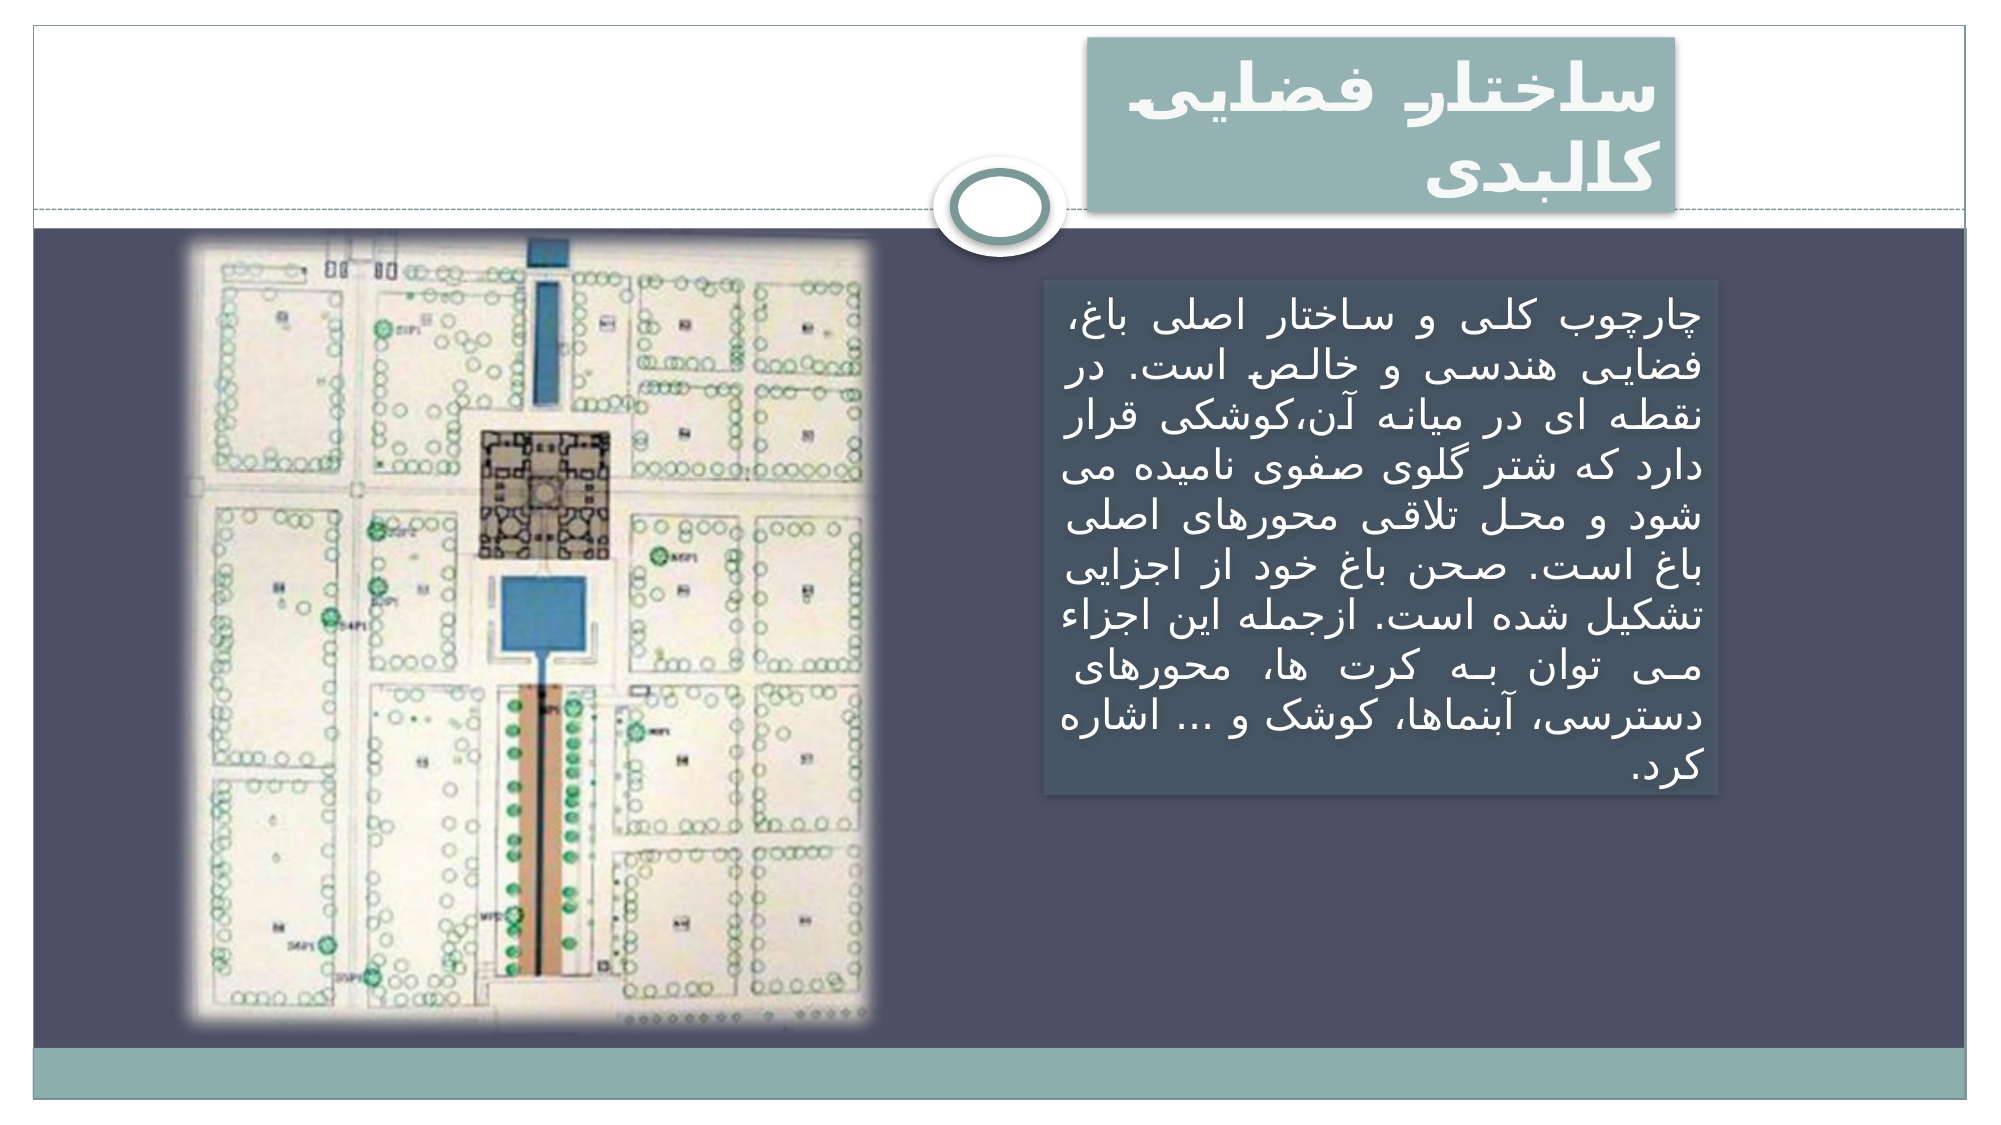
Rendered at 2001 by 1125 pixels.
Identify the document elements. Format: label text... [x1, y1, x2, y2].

text_box چارچوب کلی و ساختار اصلی باغ، فضایی هندسی و خالص است. در نقطه ای در میانه آن،کوشکی قرار دارد که شتر گلوی صفوی نامیده می شود و محل تلاقی محورهای اصلی باغ است. صحن باغ خود از اجزایی تشکیل شده است. ازجمله این اجزاء می توان به کرت ها، محورهای دسترسی، آبنماها، کوشک و ... اشاره کرد. [1043, 280, 1719, 796]
picture [172, 224, 886, 1038]
text_box ساختار فضایی کالبدی [1087, 37, 1675, 213]
